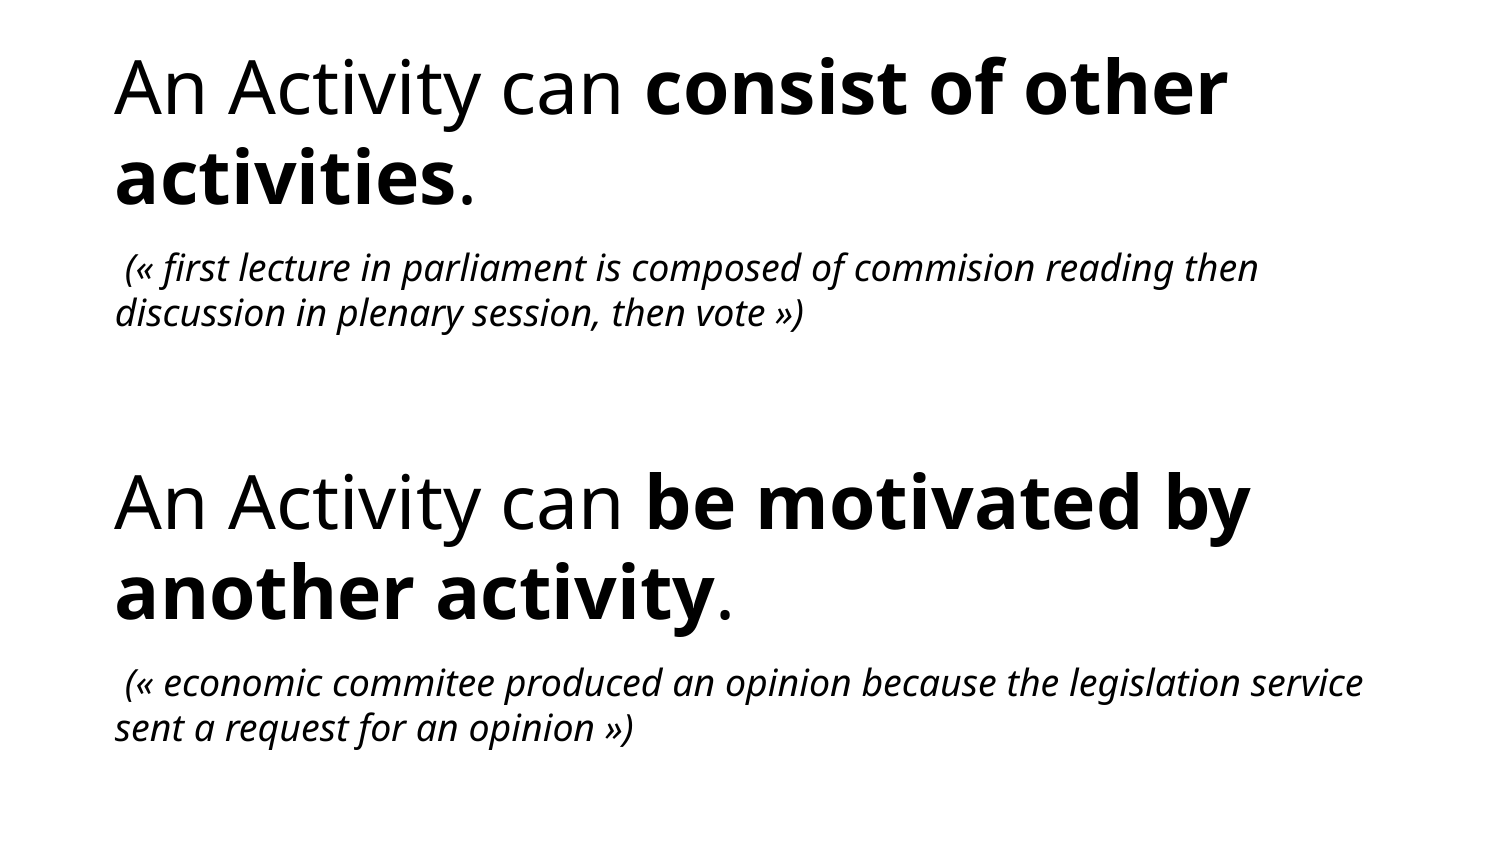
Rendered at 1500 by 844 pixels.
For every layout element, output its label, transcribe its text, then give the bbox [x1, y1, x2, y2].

text_box An Activity can consist of other activities. (« first lecture in parliament is composed of commision reading then discussion in plenary session, then vote ») An Activity can be motivated by another activity. (« economic commitee produced an opinion because the legislation service sent a request for an opinion ») [100, 31, 1400, 844]
